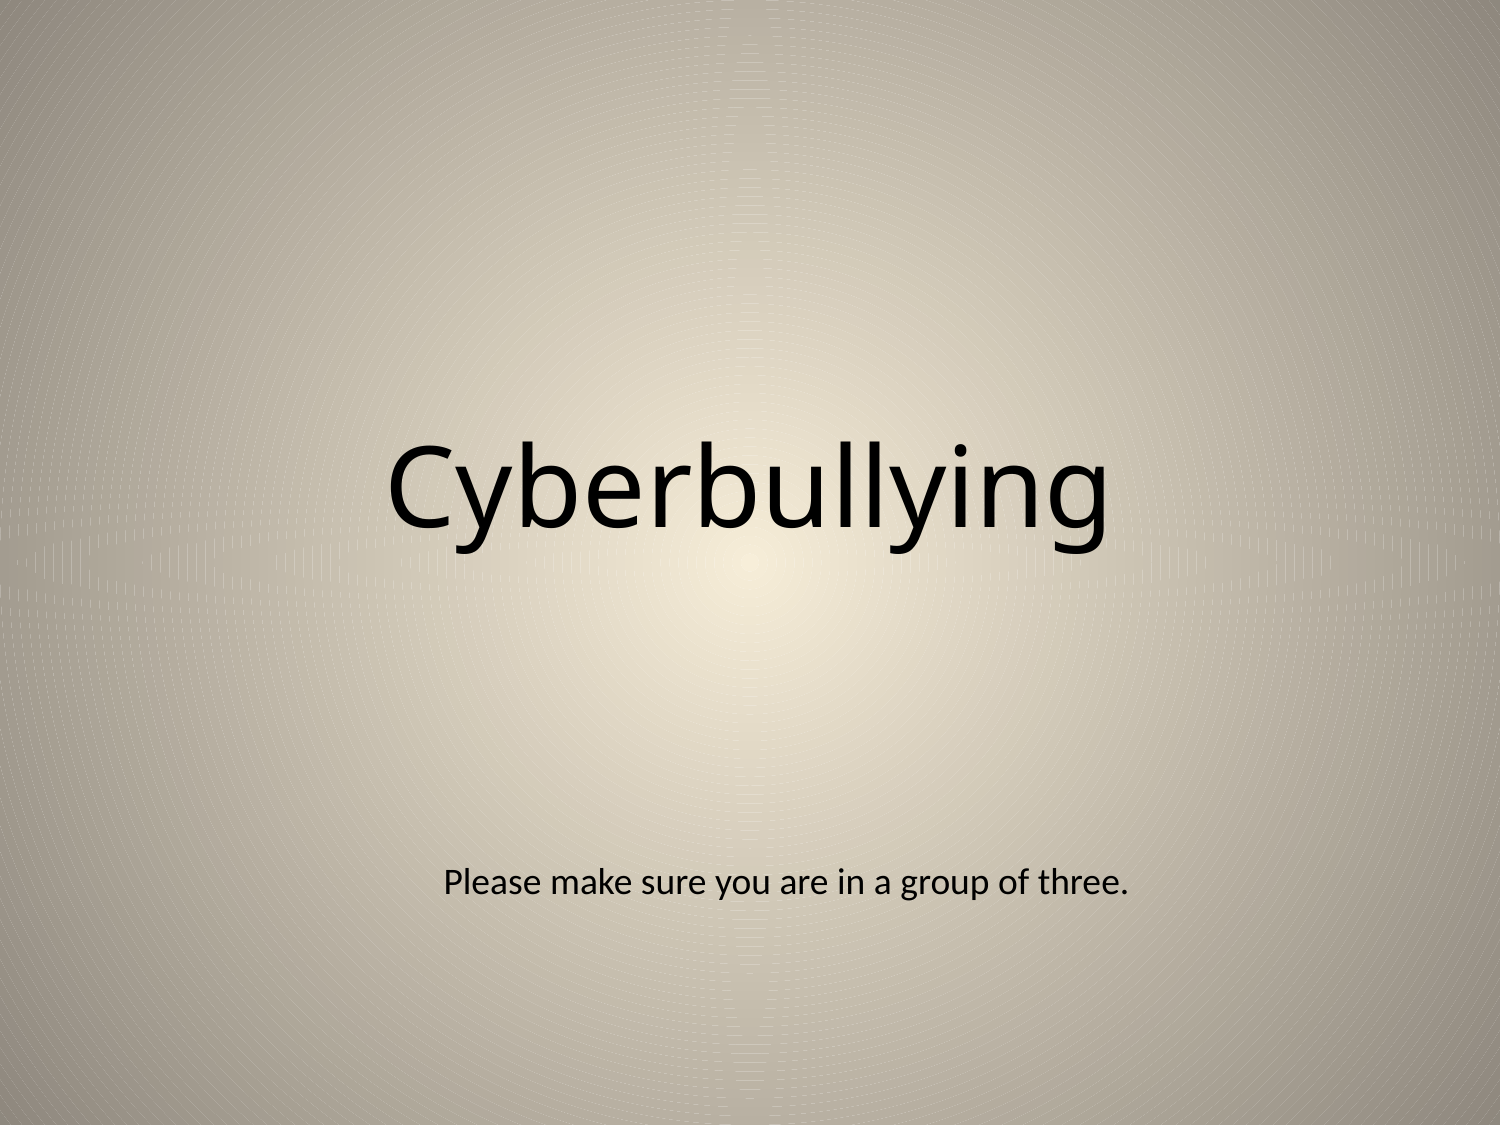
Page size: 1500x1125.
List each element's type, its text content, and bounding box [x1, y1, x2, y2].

title Cyberbullying [112, 362, 1388, 604]
text_box Please make sure you are in a group of three. [428, 849, 1146, 910]
